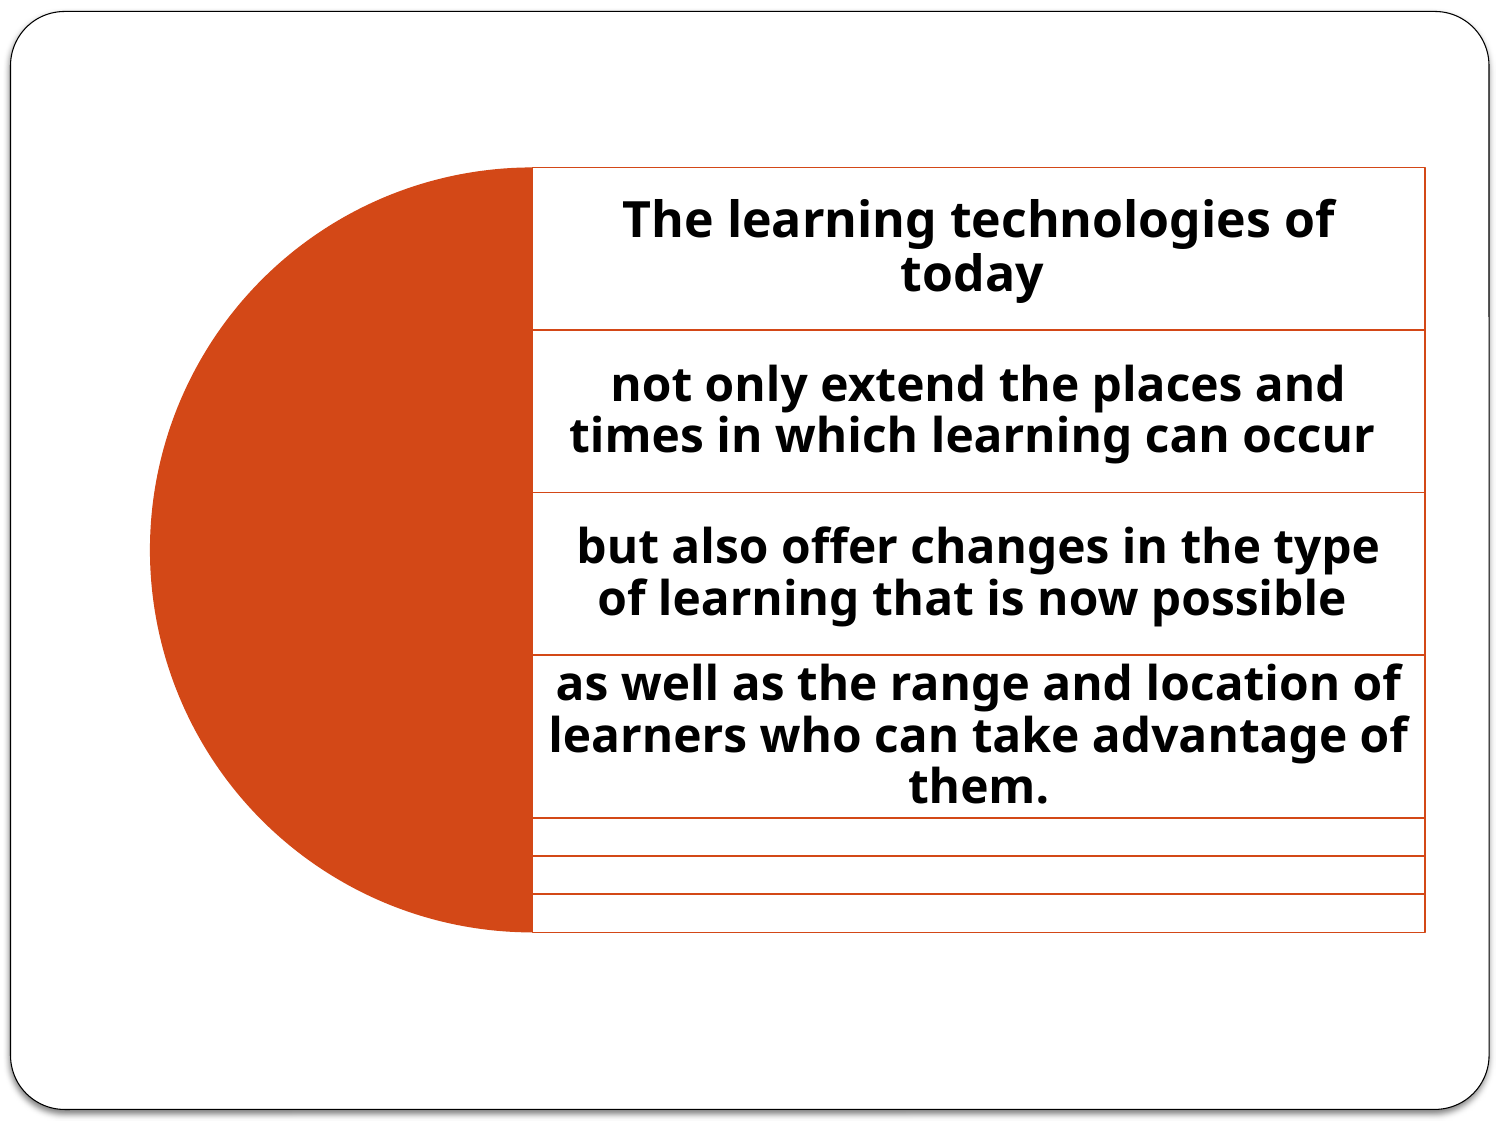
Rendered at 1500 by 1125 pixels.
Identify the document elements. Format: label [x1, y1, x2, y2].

list [149, 112, 1426, 988]
